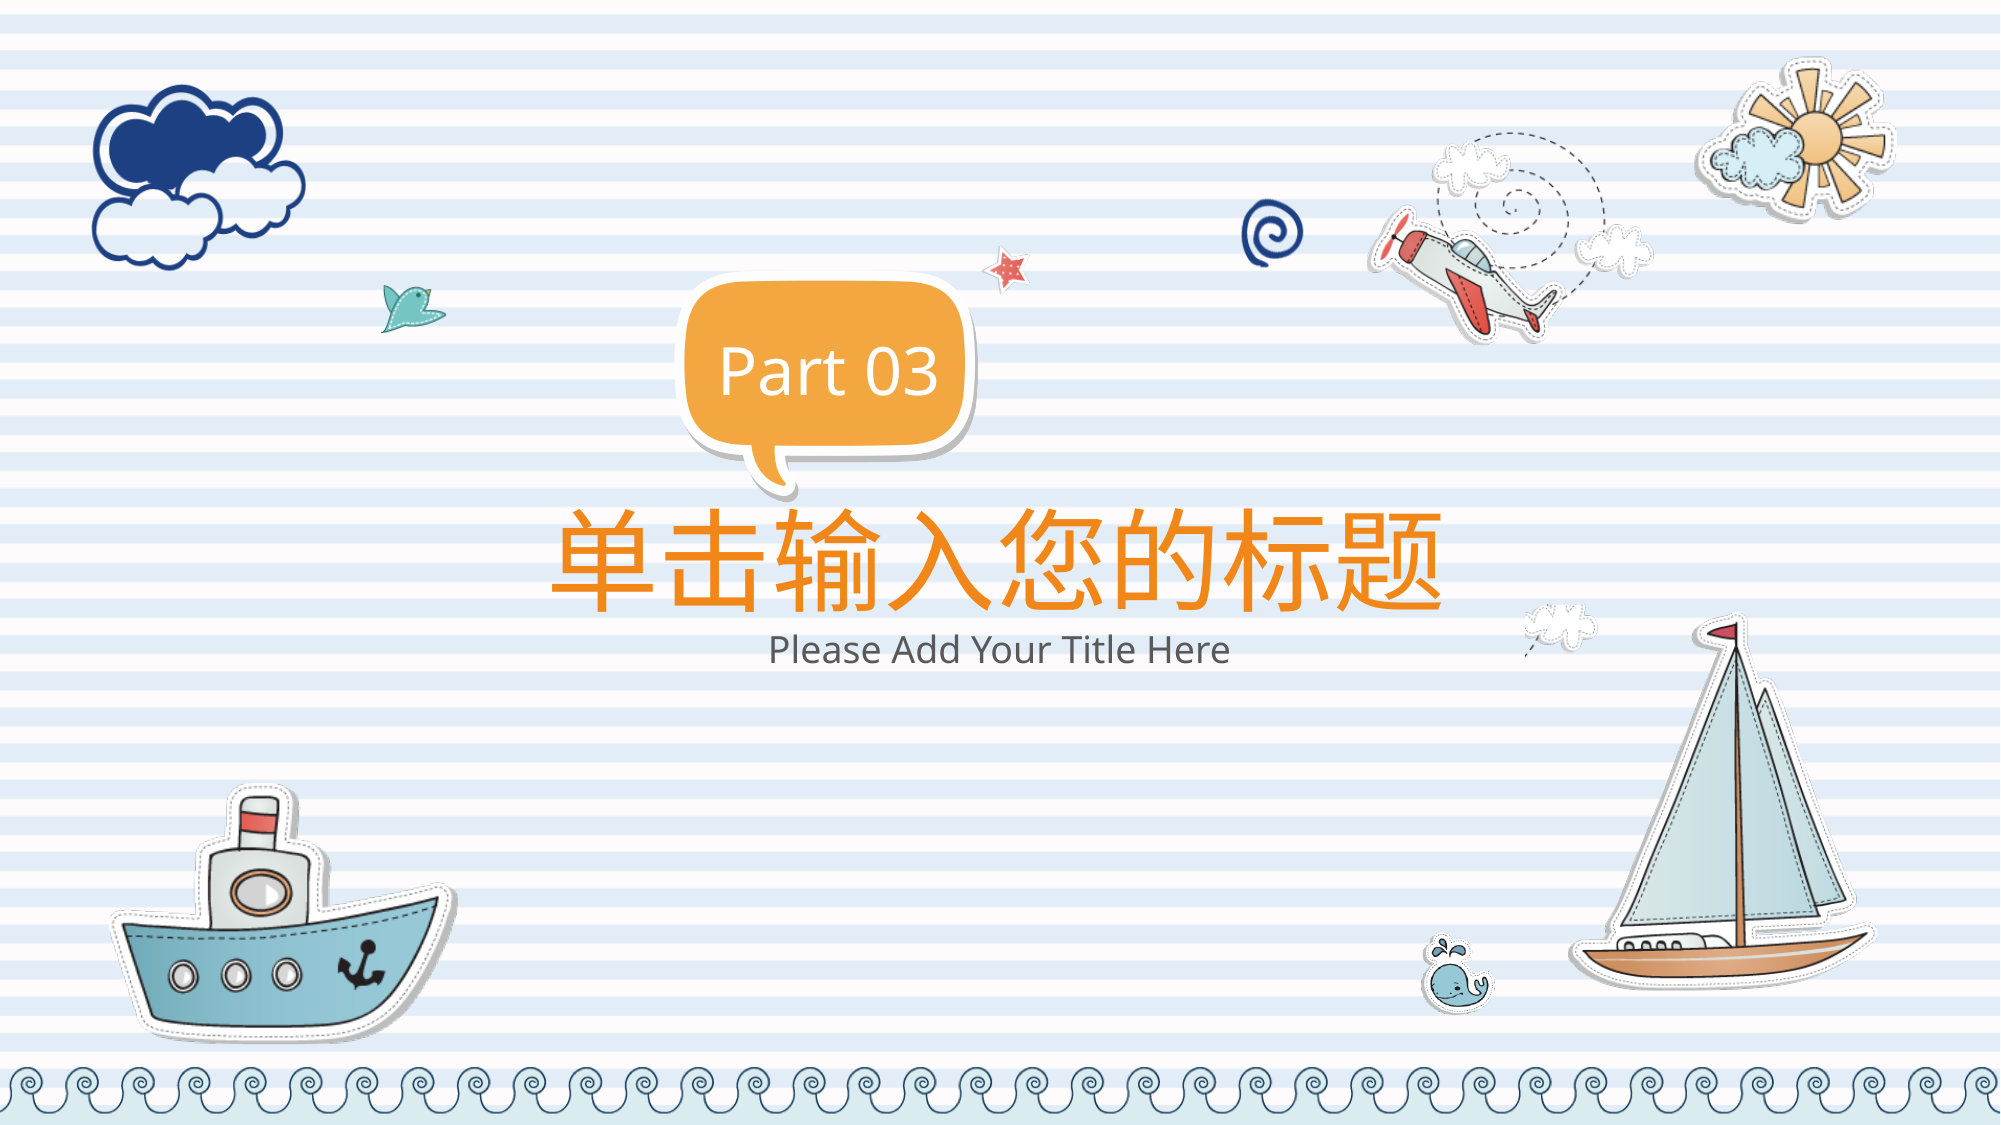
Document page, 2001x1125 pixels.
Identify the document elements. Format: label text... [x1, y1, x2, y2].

text_box 单击输入您的标题 [531, 483, 1461, 634]
picture [0, 0, 2001, 1125]
text_box Please Add Your Title Here [753, 618, 1247, 679]
